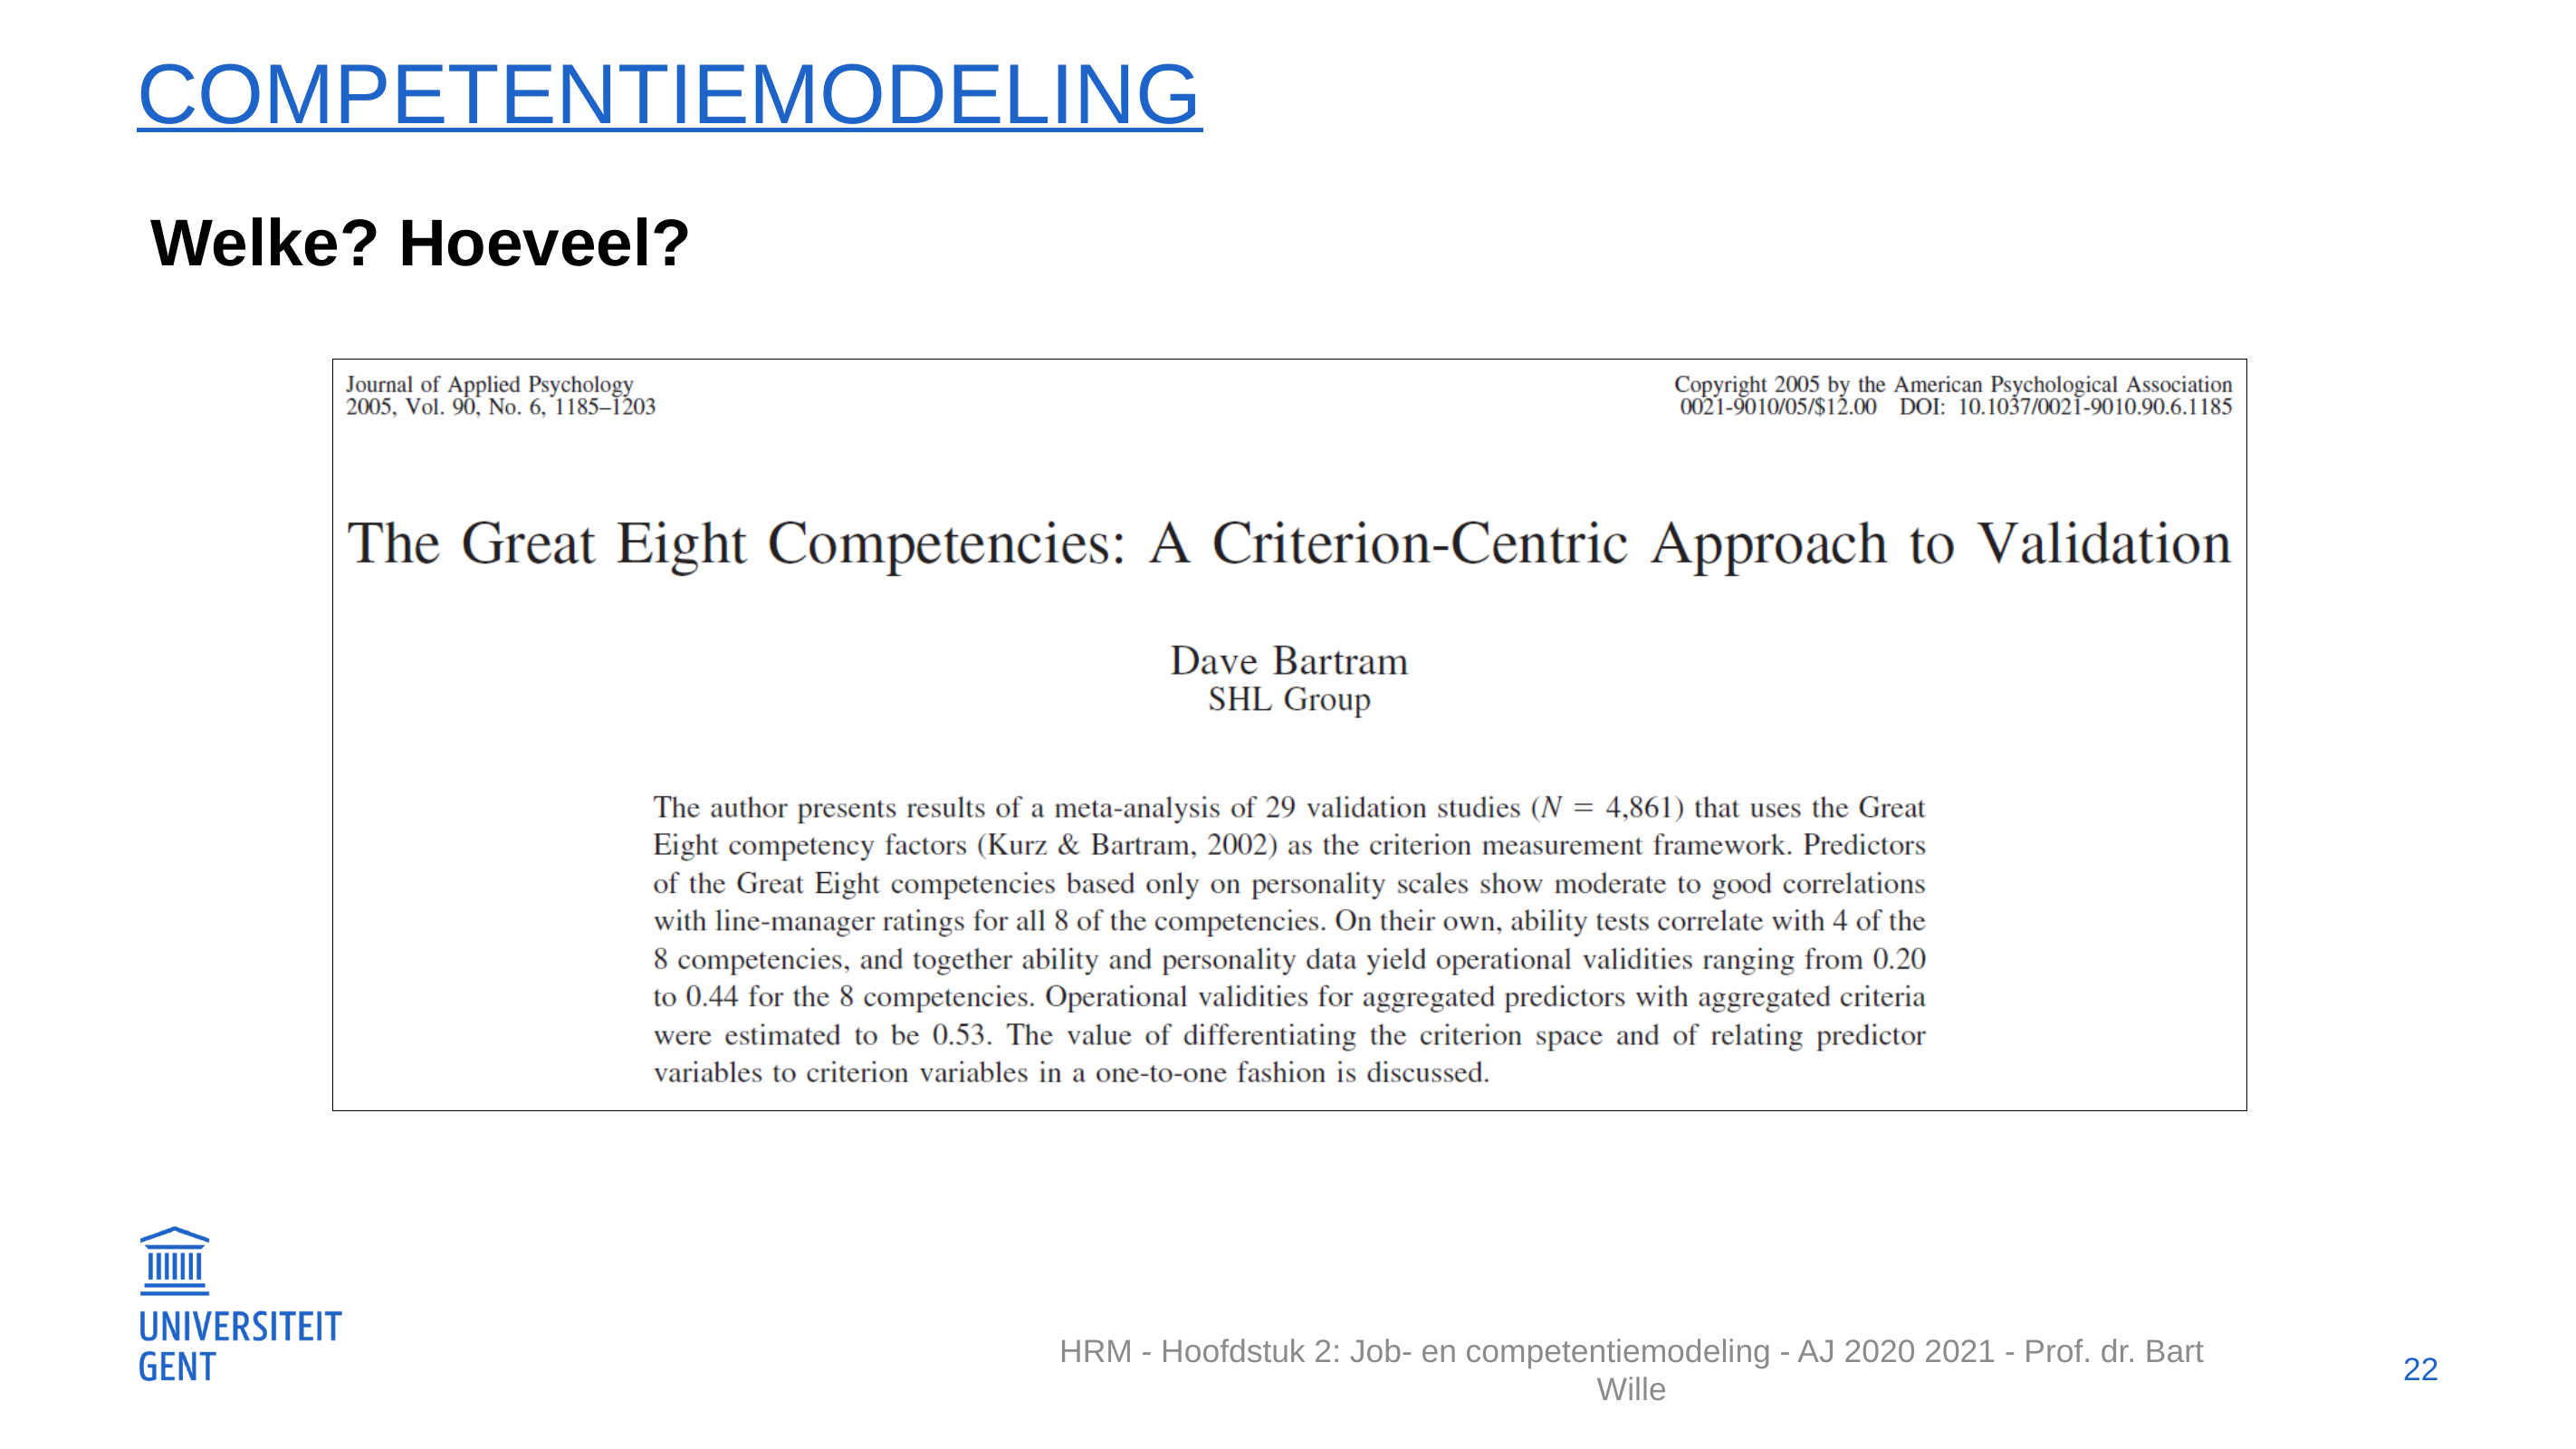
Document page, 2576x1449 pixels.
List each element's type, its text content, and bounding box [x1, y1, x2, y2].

title CoMpetentiemodeling [123, 20, 2456, 149]
picture [332, 359, 2247, 1111]
list Welke? Hoeveel? [124, 177, 2456, 1173]
footer HRM - Hoofdstuk 2: Job- en competentiemodeling - AJ 2020 2021 - Prof. dr. Bart Wille [1011, 1336, 2253, 1402]
slide_number 22 [2315, 1329, 2453, 1407]
picture [72, 1174, 415, 1449]
